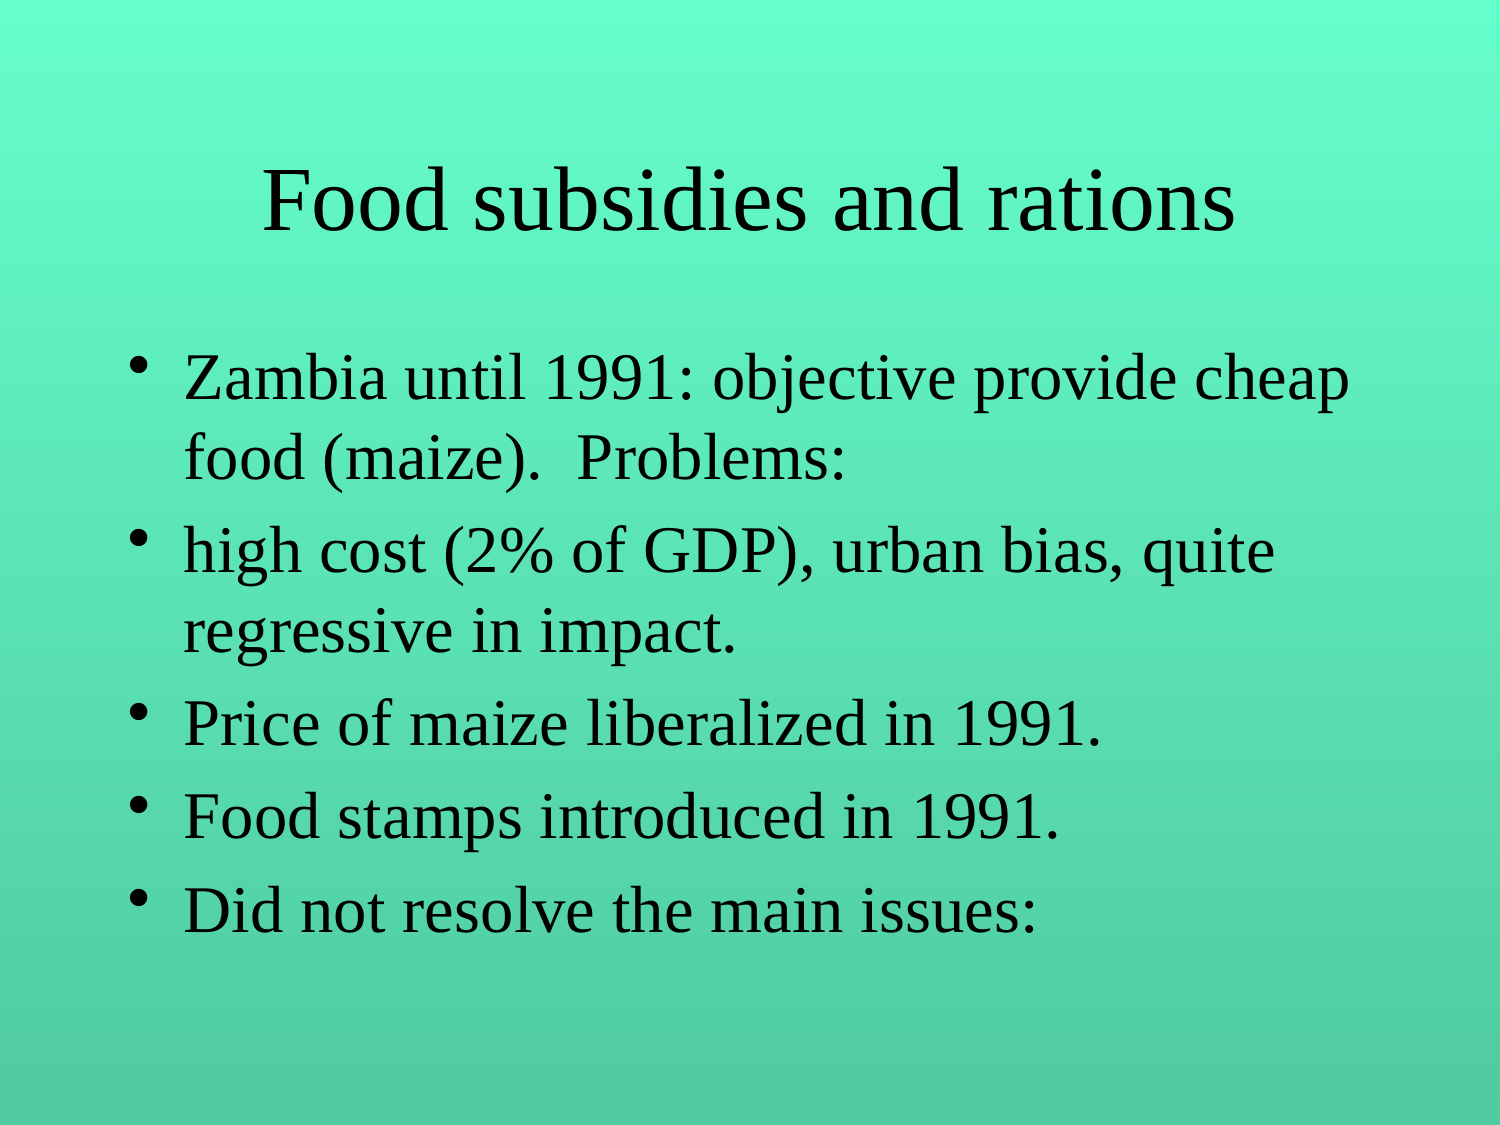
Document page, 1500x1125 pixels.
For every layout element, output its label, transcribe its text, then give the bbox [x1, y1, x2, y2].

title Food subsidies and rations [112, 99, 1388, 288]
list Zambia until 1991: objective provide cheap food (maize). Problems: high cost (2% of GDP), urban bias, quite regressive in impact. Price of maize liberalized in 1991. Food stamps introduced in 1991. Did not resolve the main issues: [112, 324, 1388, 1001]
